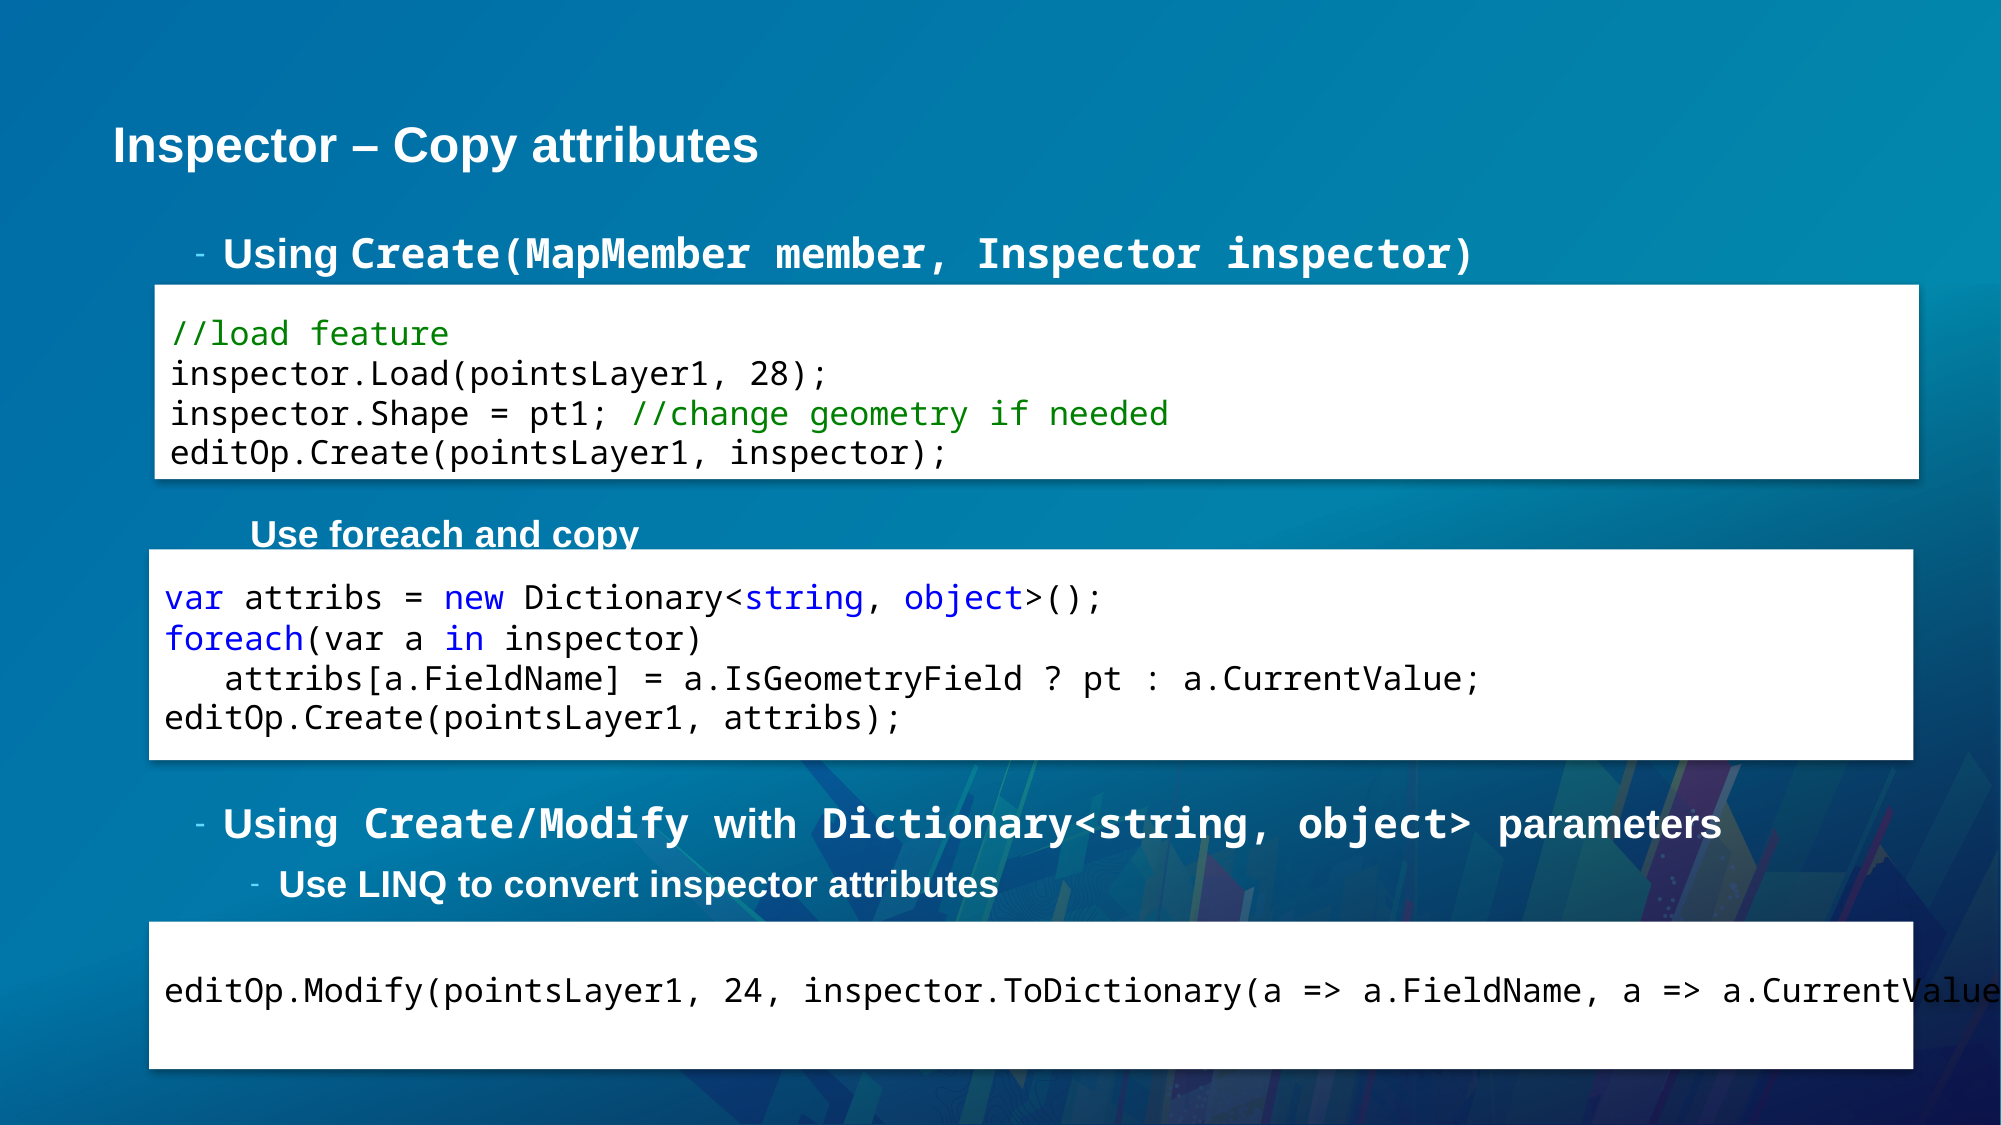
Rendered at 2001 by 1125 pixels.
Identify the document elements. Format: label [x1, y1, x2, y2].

text_box [0, 0, 2000, 1125]
